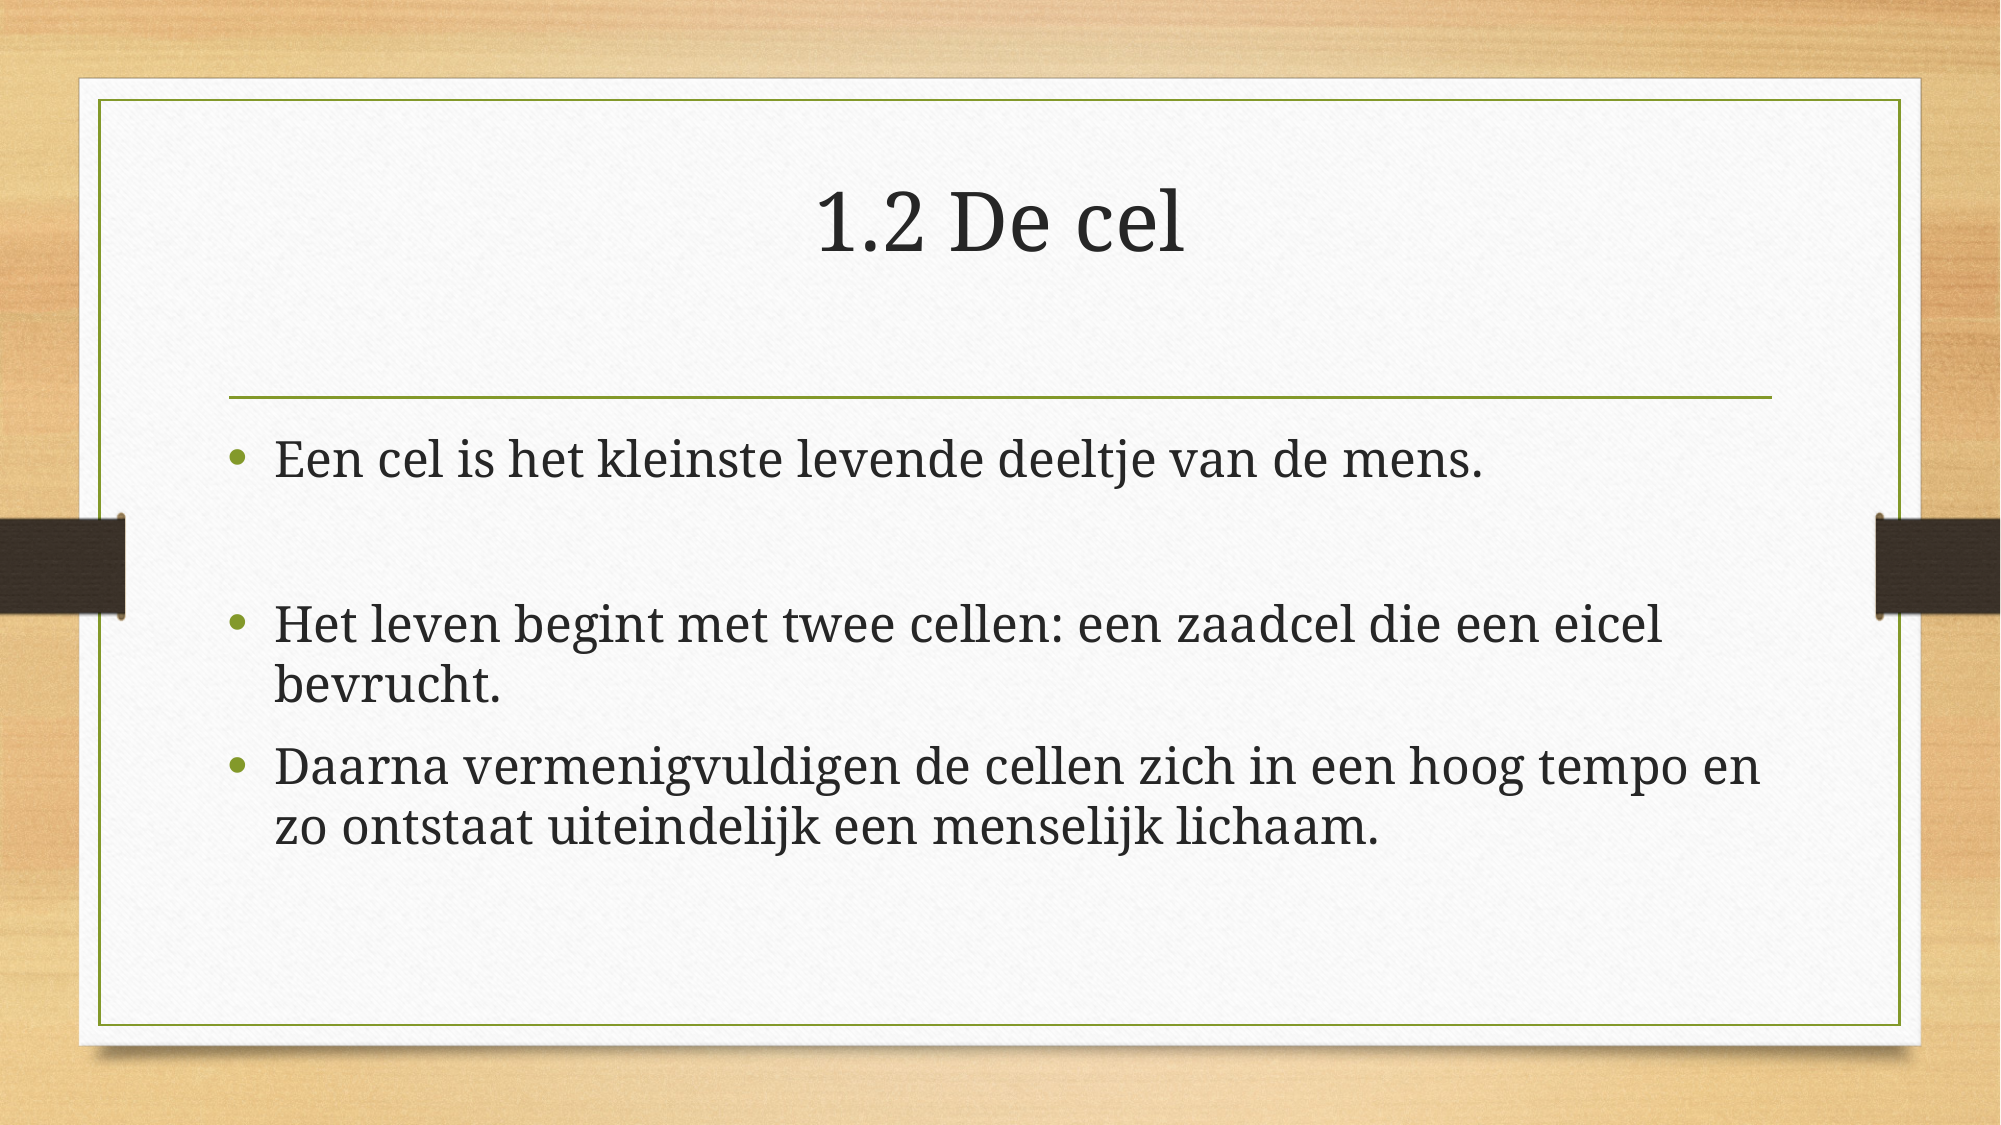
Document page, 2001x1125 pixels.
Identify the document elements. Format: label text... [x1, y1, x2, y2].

title 1.2 De cel [212, 161, 1788, 375]
picture [0, 0, 2001, 1125]
list Een cel is het kleinste levende deeltje van de mens. Het leven begint met twee cellen: een zaadcel die een eicel bevrucht. Daarna vermenigvuldigen de cellen zich in een hoog tempo en zo ontstaat uiteindelijk een menselijk lichaam. [212, 419, 1788, 964]
